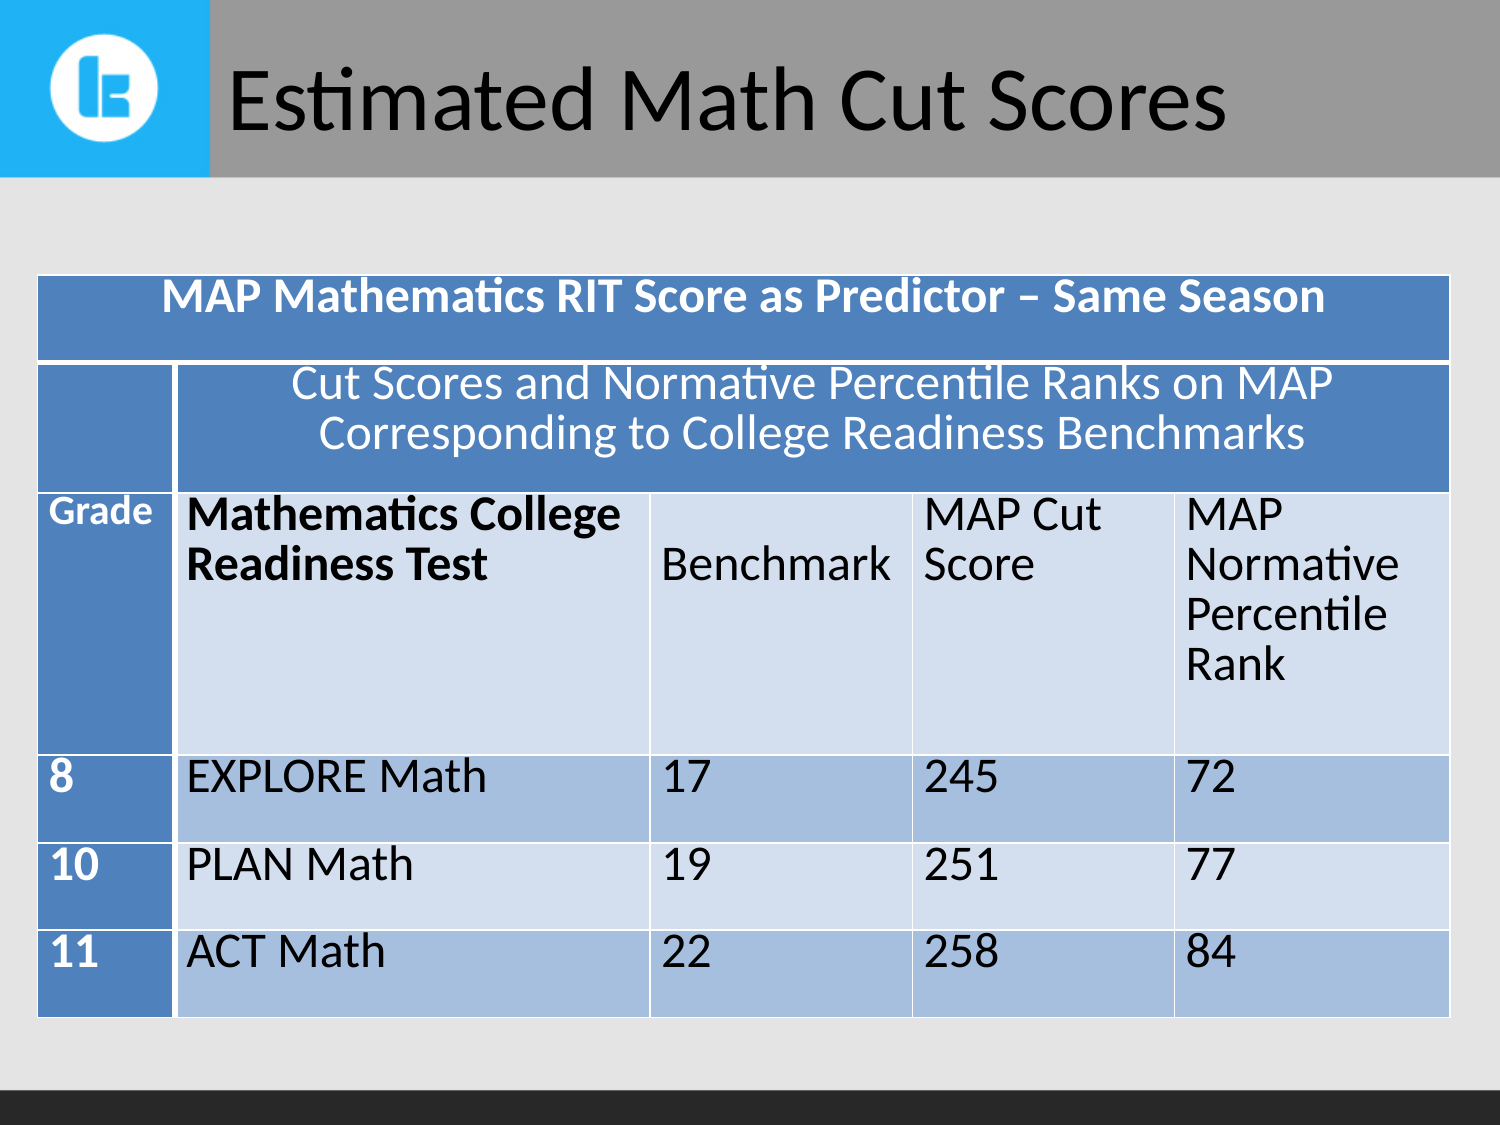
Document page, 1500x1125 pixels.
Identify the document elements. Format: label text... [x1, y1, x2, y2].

table_cell 251 [913, 844, 1174, 929]
table_cell 77 [1175, 844, 1449, 929]
table_cell 10 [38, 844, 172, 929]
table_cell 72 [1175, 756, 1449, 842]
table_cell [38, 365, 172, 492]
table_cell 258 [913, 931, 1174, 1017]
table_cell 19 [651, 844, 912, 929]
table_cell Mathematics College Readiness Test [178, 494, 649, 754]
title Estimated Math Cut Scores [212, 0, 1438, 188]
table_header MAP Mathematics RIT Score as Predictor – Same Season [38, 276, 1449, 360]
table_cell 84 [1175, 931, 1449, 1017]
table_cell ACT Math [178, 931, 649, 1017]
table_cell Cut Scores and Normative Percentile Ranks on MAP Corresponding to College Readiness Benchmarks [178, 365, 1449, 492]
table_cell 8 [38, 756, 172, 842]
table_cell Benchmark [651, 494, 912, 754]
table_cell MAP Normative Percentile Rank [1175, 494, 1449, 754]
table_cell MAP Cut Score [913, 494, 1174, 754]
table_cell 11 [38, 931, 172, 1017]
table_cell 22 [651, 931, 912, 1017]
picture [0, 0, 1500, 1125]
table_cell Grade [38, 494, 172, 754]
table_cell EXPLORE Math [178, 756, 649, 842]
table_cell 245 [913, 756, 1174, 842]
table_cell PLAN Math [178, 844, 649, 929]
table_cell 17 [651, 756, 912, 842]
